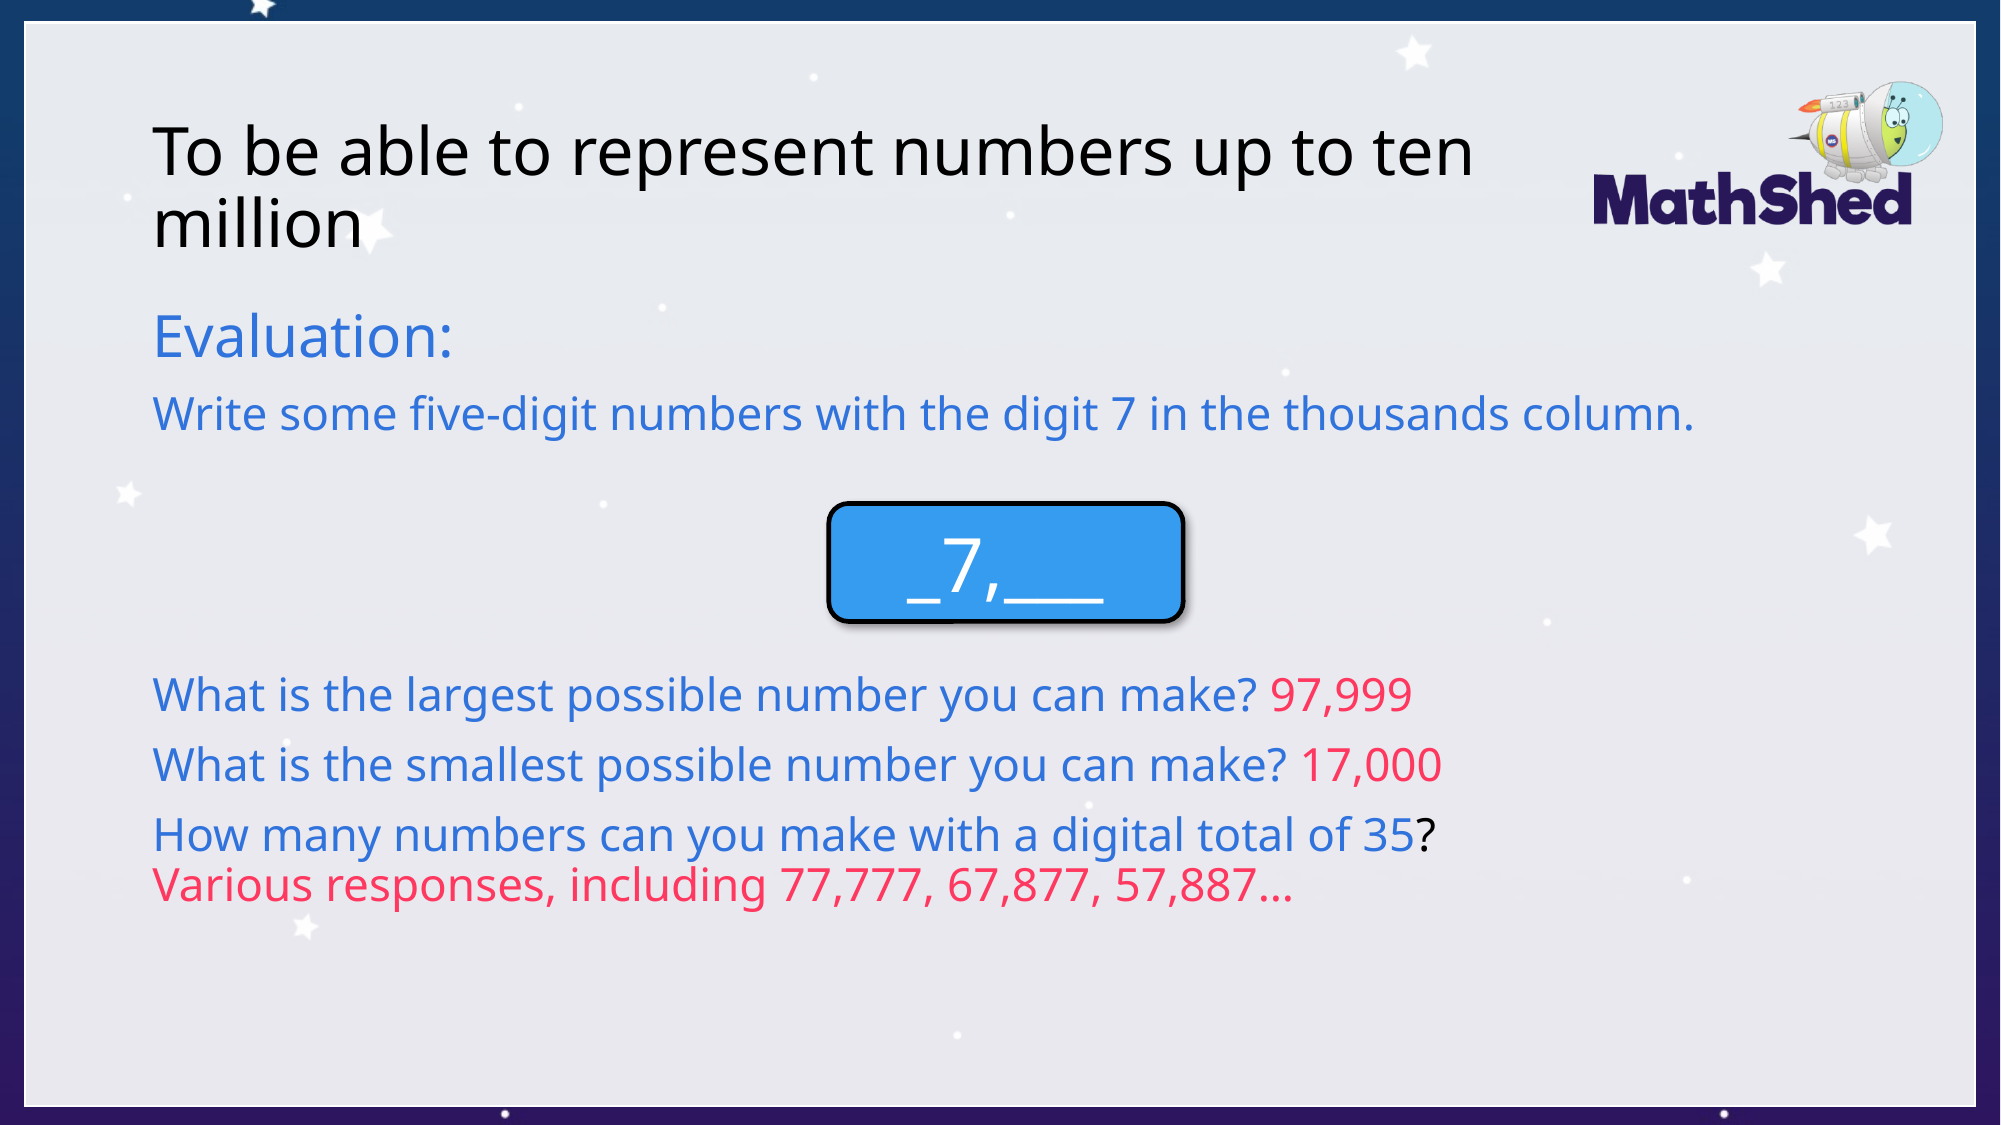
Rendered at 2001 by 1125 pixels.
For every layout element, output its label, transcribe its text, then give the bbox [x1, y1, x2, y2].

title To be able to represent numbers up to ten million [137, 81, 1578, 299]
picture [0, 0, 2001, 1125]
text_box _7,___ [827, 502, 1185, 623]
list Evaluation: Write some five-digit numbers with the digit 7 in the thousands column. What is the largest possible number you can make? 97,999 What is the smallest possible number you can make? 17,000 How many numbers can you make with a digital total of 35? Various responses, including 77,777, 67,877, 57,887… [137, 299, 1863, 1014]
